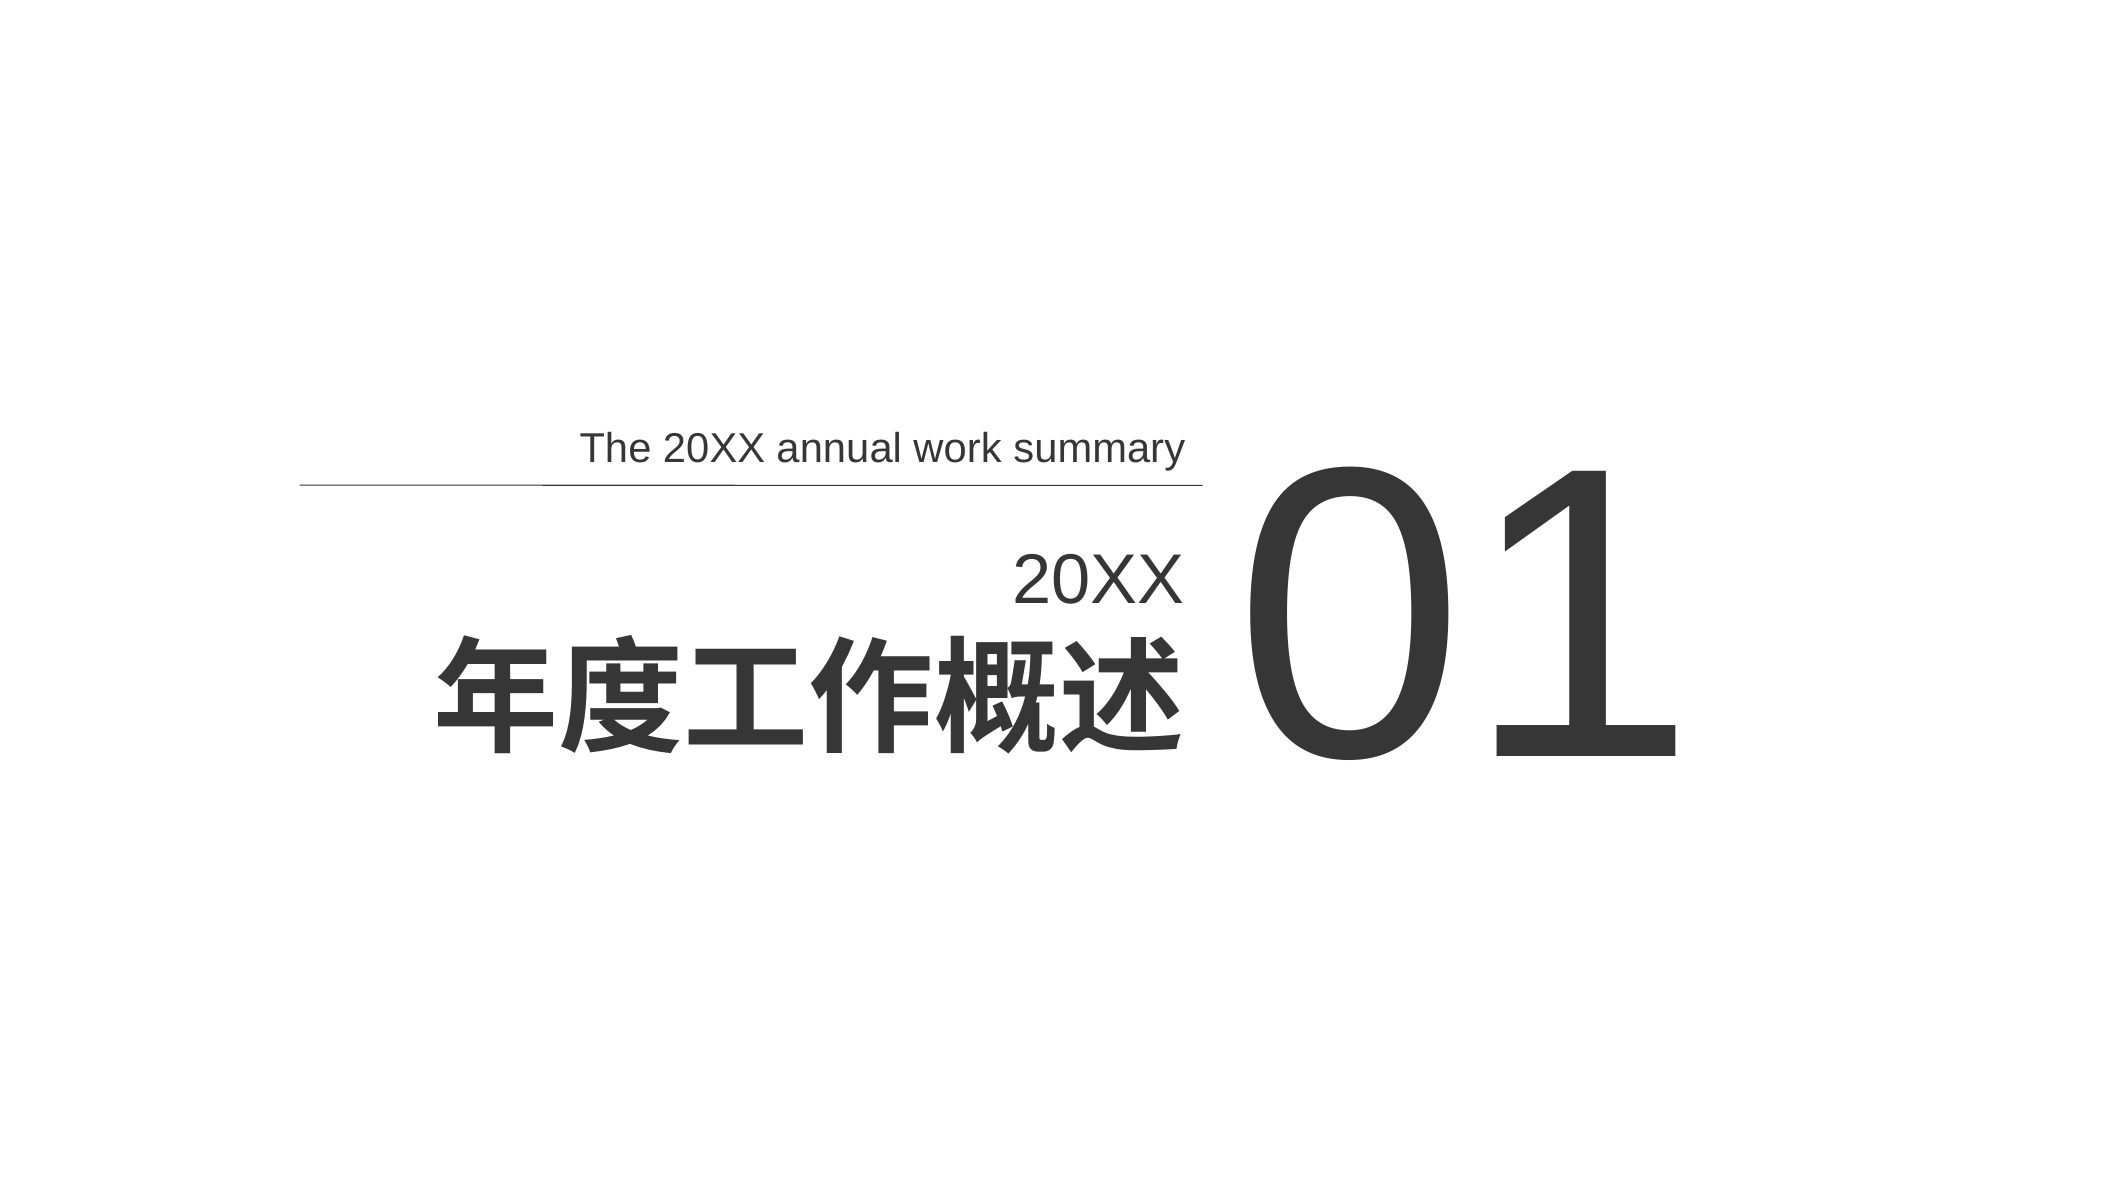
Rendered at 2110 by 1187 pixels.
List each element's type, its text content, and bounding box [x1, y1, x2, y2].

text_box The 20XX annual work summary [564, 413, 1201, 479]
text_box 20XX 年度工作概述 [418, 525, 1199, 775]
text_box 01 [1220, 334, 1711, 847]
